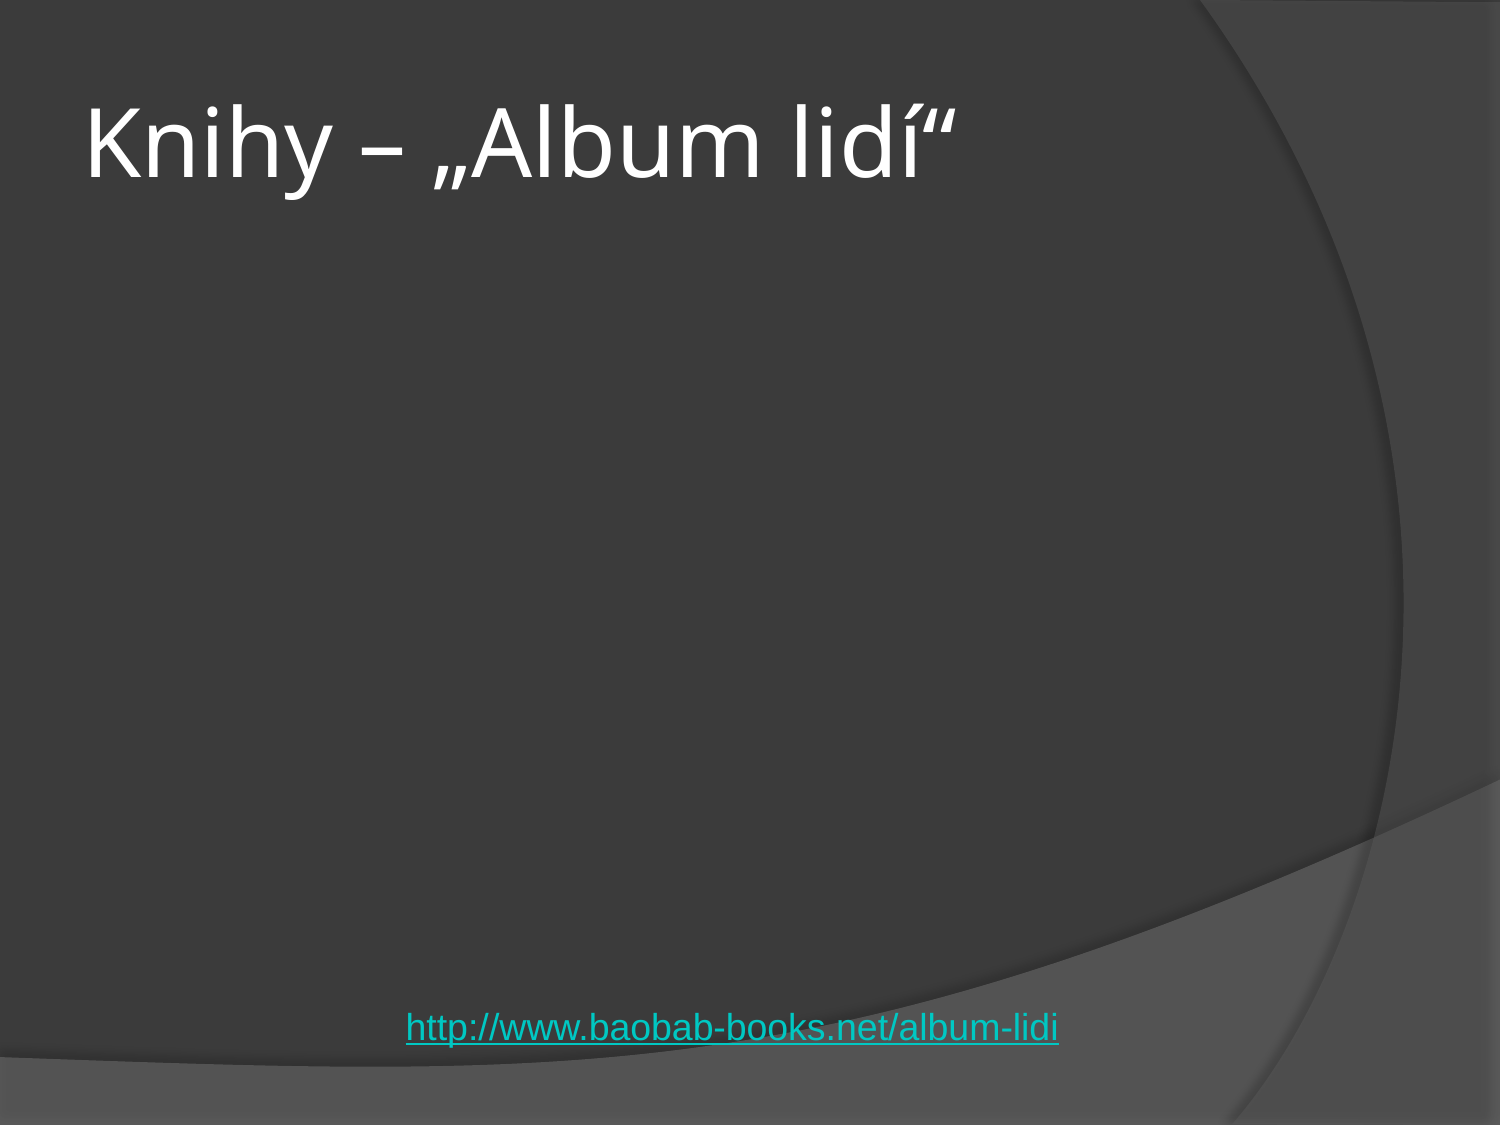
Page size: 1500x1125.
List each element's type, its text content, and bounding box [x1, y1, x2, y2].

title Knihy – „Album lidí“ [75, 45, 1300, 233]
text_box http://www.baobab-books.net/album-lidi [390, 996, 1074, 1101]
